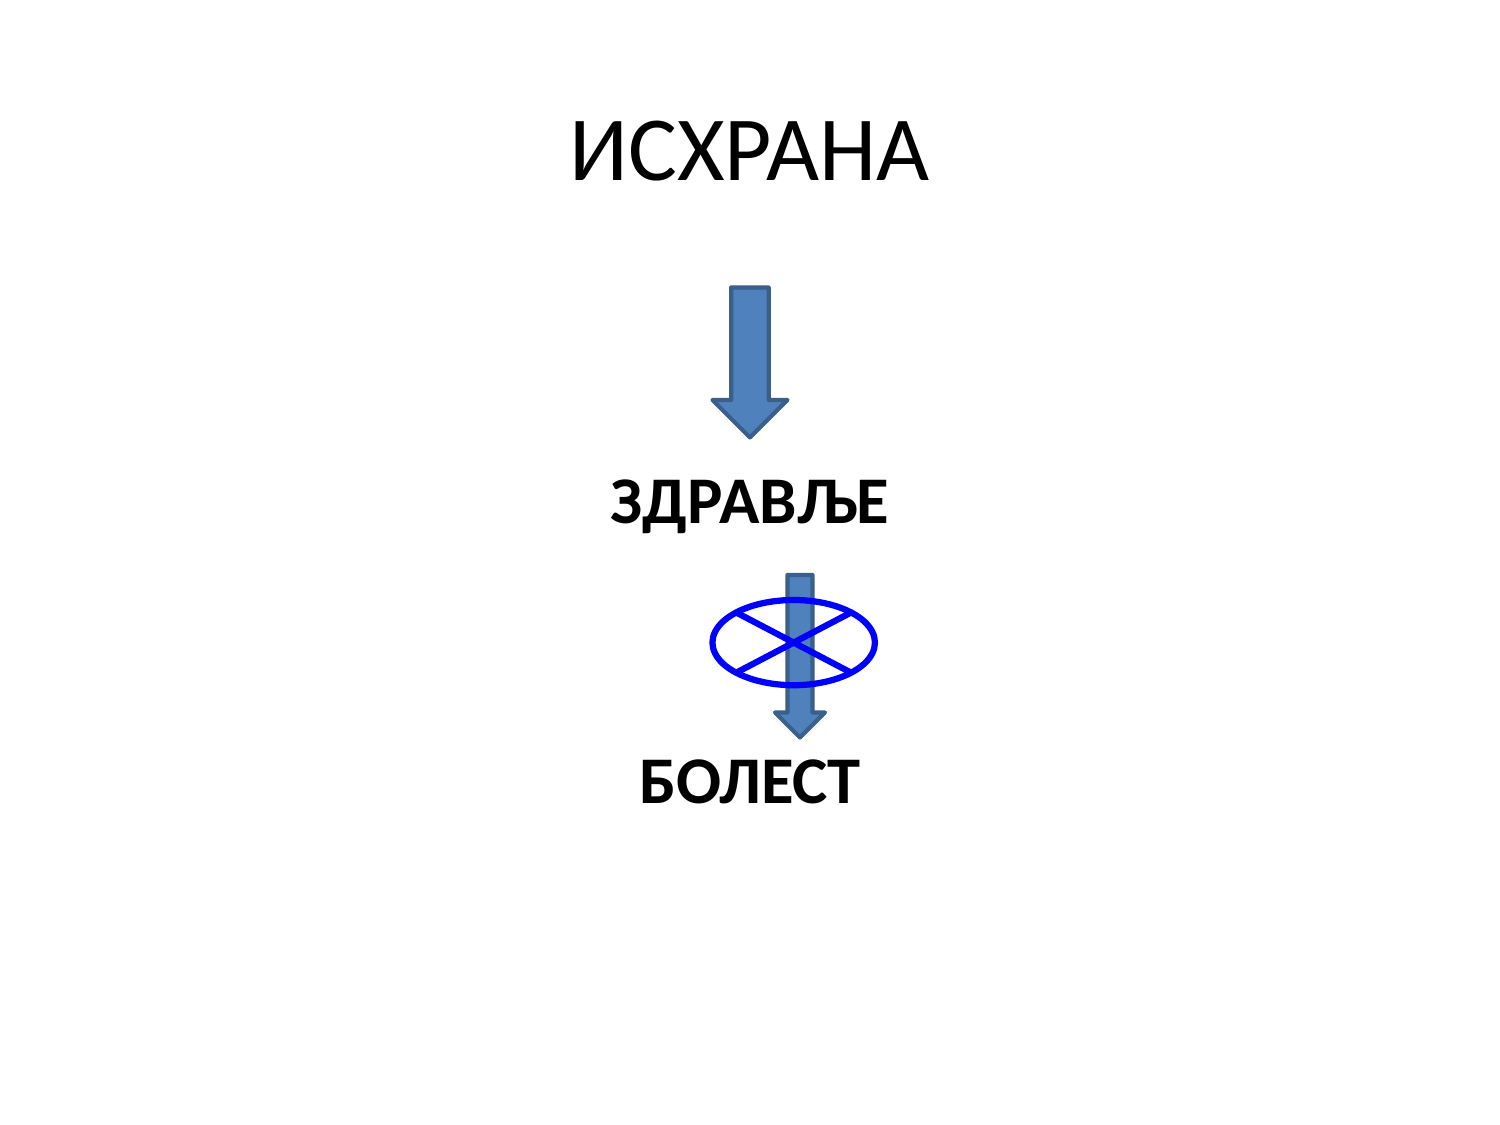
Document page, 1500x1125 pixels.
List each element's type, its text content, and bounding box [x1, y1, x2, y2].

text_box [773, 684, 827, 740]
text_box [785, 572, 815, 601]
list ЗДРАВЉЕ БОЛЕСТ [75, 262, 1425, 1005]
text_box [712, 600, 875, 686]
title ИСХРАНА [75, 50, 1425, 238]
text_box [710, 285, 790, 440]
